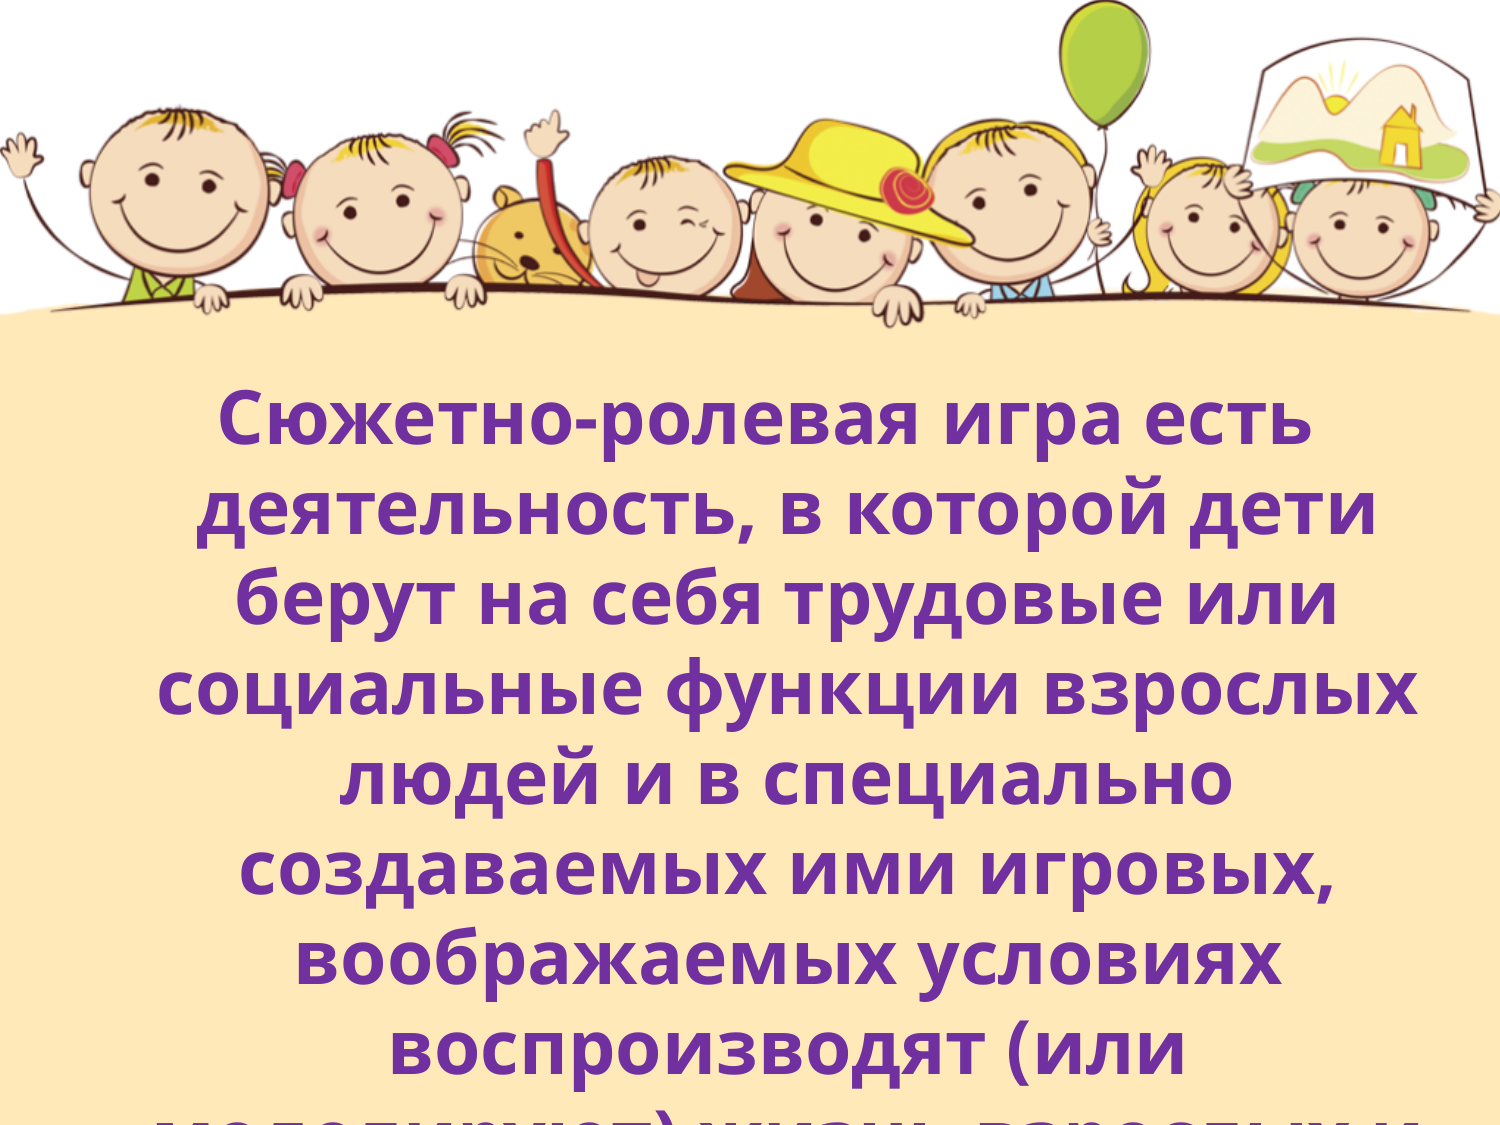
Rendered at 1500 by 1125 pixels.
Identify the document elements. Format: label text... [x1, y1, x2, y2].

picture [0, 0, 1500, 1125]
list Сюжетно-ролевая игра есть деятельность, в которой дети берут на себя трудовые или социальные функции взрослых людей и в специально создаваемых ими игровых, воображаемых условиях воспроизводят (или моделируют) жизнь взрослых и отношения между ними. [90, 361, 1442, 978]
